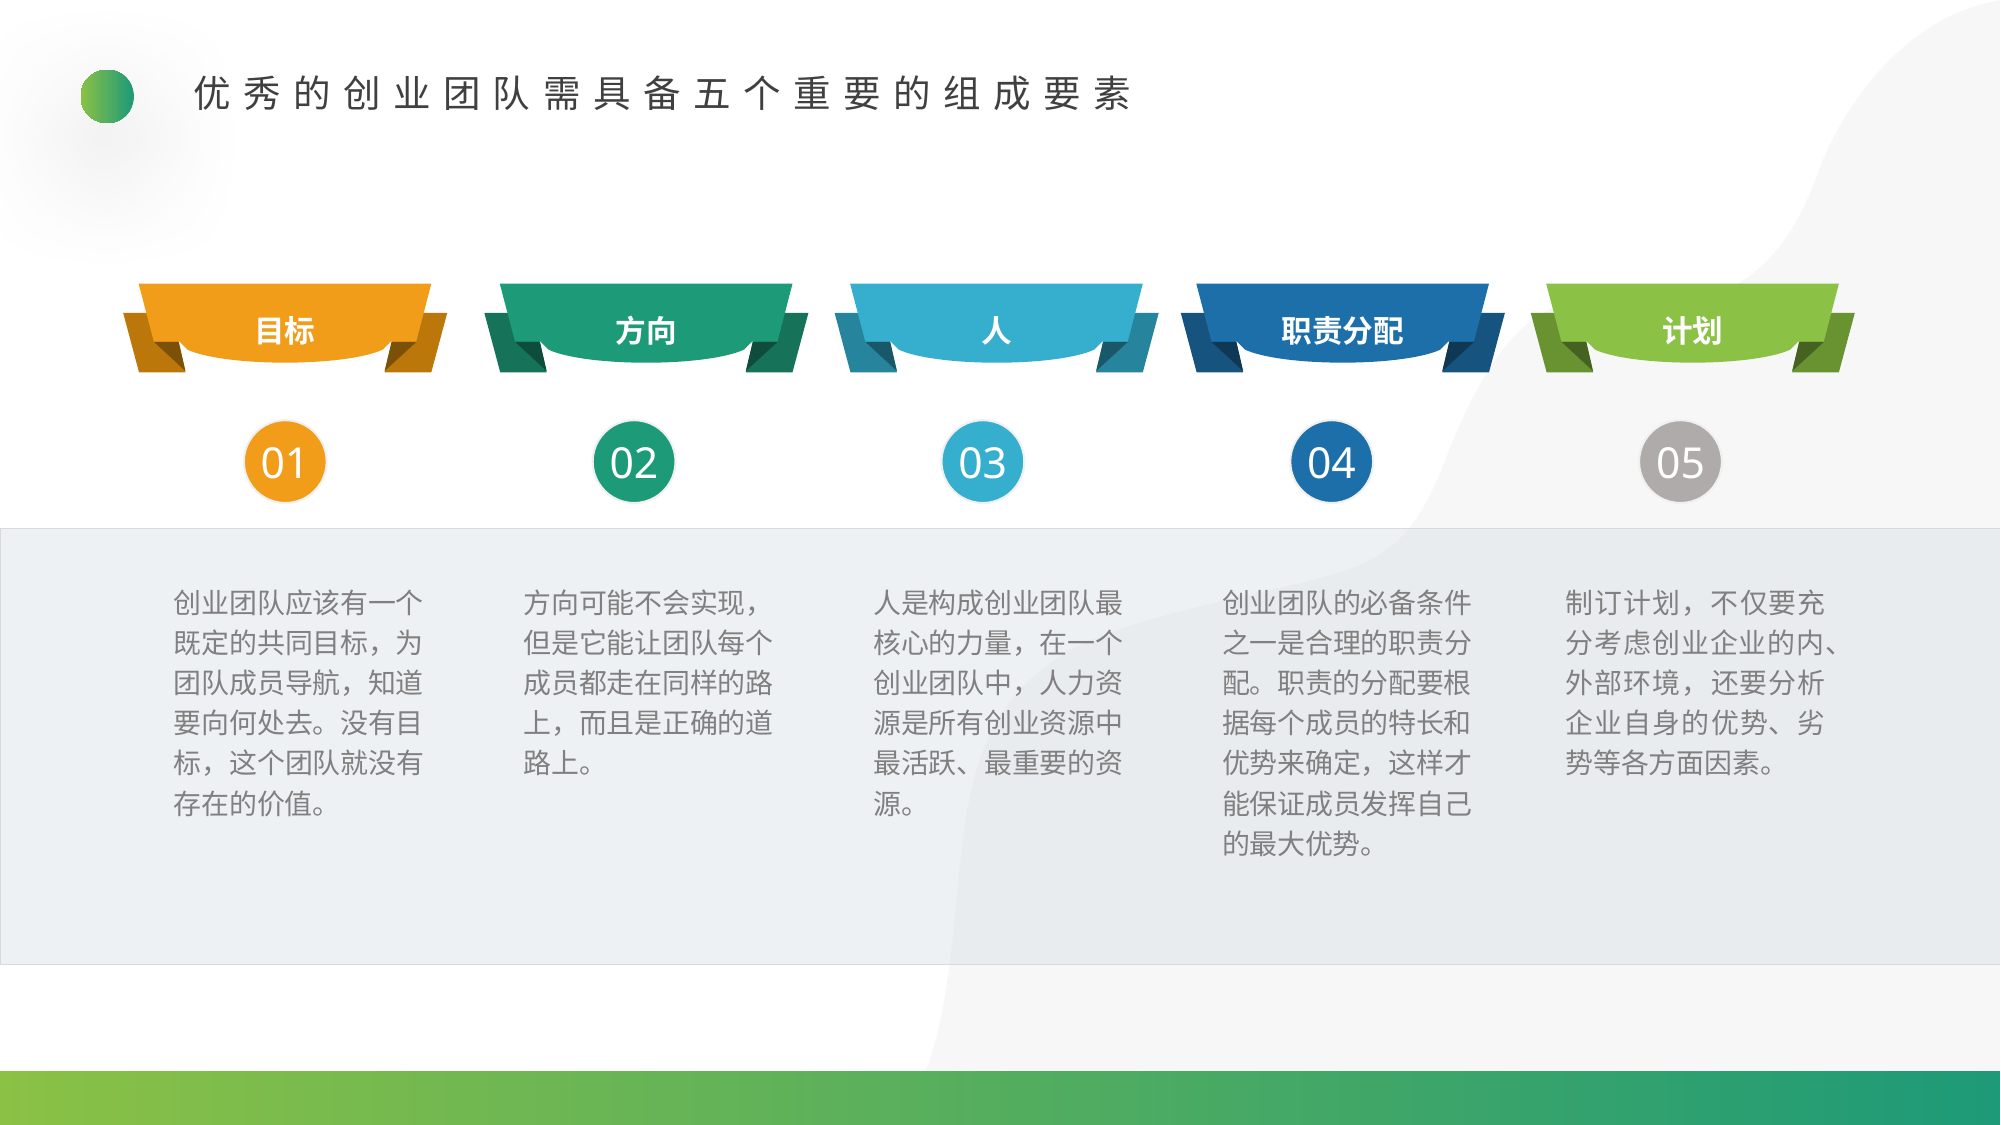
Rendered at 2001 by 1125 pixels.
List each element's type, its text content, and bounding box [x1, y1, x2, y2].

text_box 制订计划，不仅要充分考虑创业企业的内、外部环境，还要分析企业自身的优势、劣势等各方面因素。 [1565, 563, 1826, 780]
text_box 01 [242, 419, 328, 505]
text_box [0, 527, 2000, 966]
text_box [834, 283, 1159, 373]
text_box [123, 283, 448, 373]
text_box 方向可能不会实现，但是它能让团队每个成员都走在同样的路上，而且是正确的道路上。 [518, 563, 779, 780]
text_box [484, 283, 809, 373]
text_box 人是构成创业团队最核心的力量，在一个创业团队中，人力资源是所有创业资源中最活跃、最重要的资源。 [868, 563, 1129, 820]
text_box 创业团队的必备条件之一是合理的职责分配。职责的分配要根 据每个成员的特长和优势来确定，这样才能保证成员发挥自己的最大优势。 [1217, 563, 1477, 860]
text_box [1530, 283, 1855, 373]
text_box 优秀的创业团队需具备五个重要的组成要素 [178, 62, 1623, 123]
text_box 创业团队应该有一个既定的共同目标，为团队成员导航，知道要向何处去。没有目标，这个团队就没有存在的价值。 [168, 563, 429, 820]
text_box 02 [591, 419, 677, 505]
text_box 05 [1638, 419, 1723, 505]
text_box 03 [940, 419, 1026, 505]
text_box 04 [1289, 419, 1375, 505]
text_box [1180, 283, 1505, 373]
